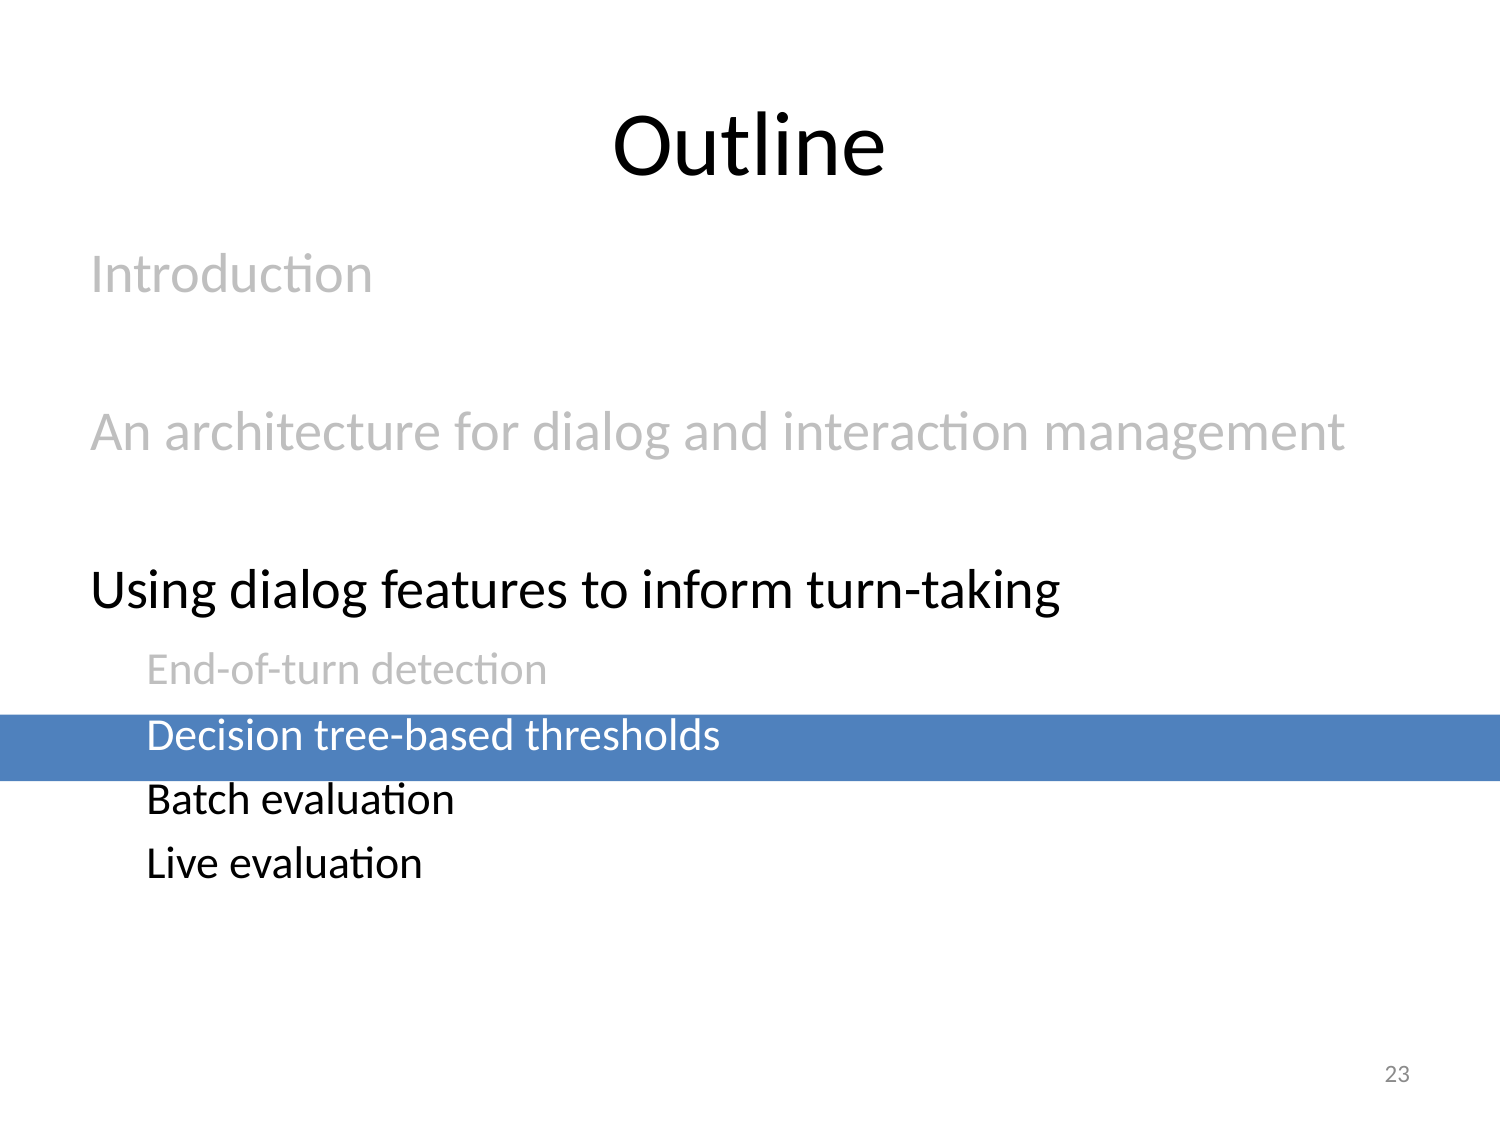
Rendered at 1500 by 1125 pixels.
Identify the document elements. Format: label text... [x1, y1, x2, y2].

slide_number 23 [1074, 1042, 1425, 1103]
text_box [1425, 712, 1500, 783]
text_box [0, 712, 75, 783]
list Introduction An architecture for dialog and interaction management Using dialog features to inform turn-taking End-of-turn detection Decision tree-based thresholds Batch evaluation Live evaluation [75, 229, 1425, 1005]
title Outline [75, 45, 1425, 229]
